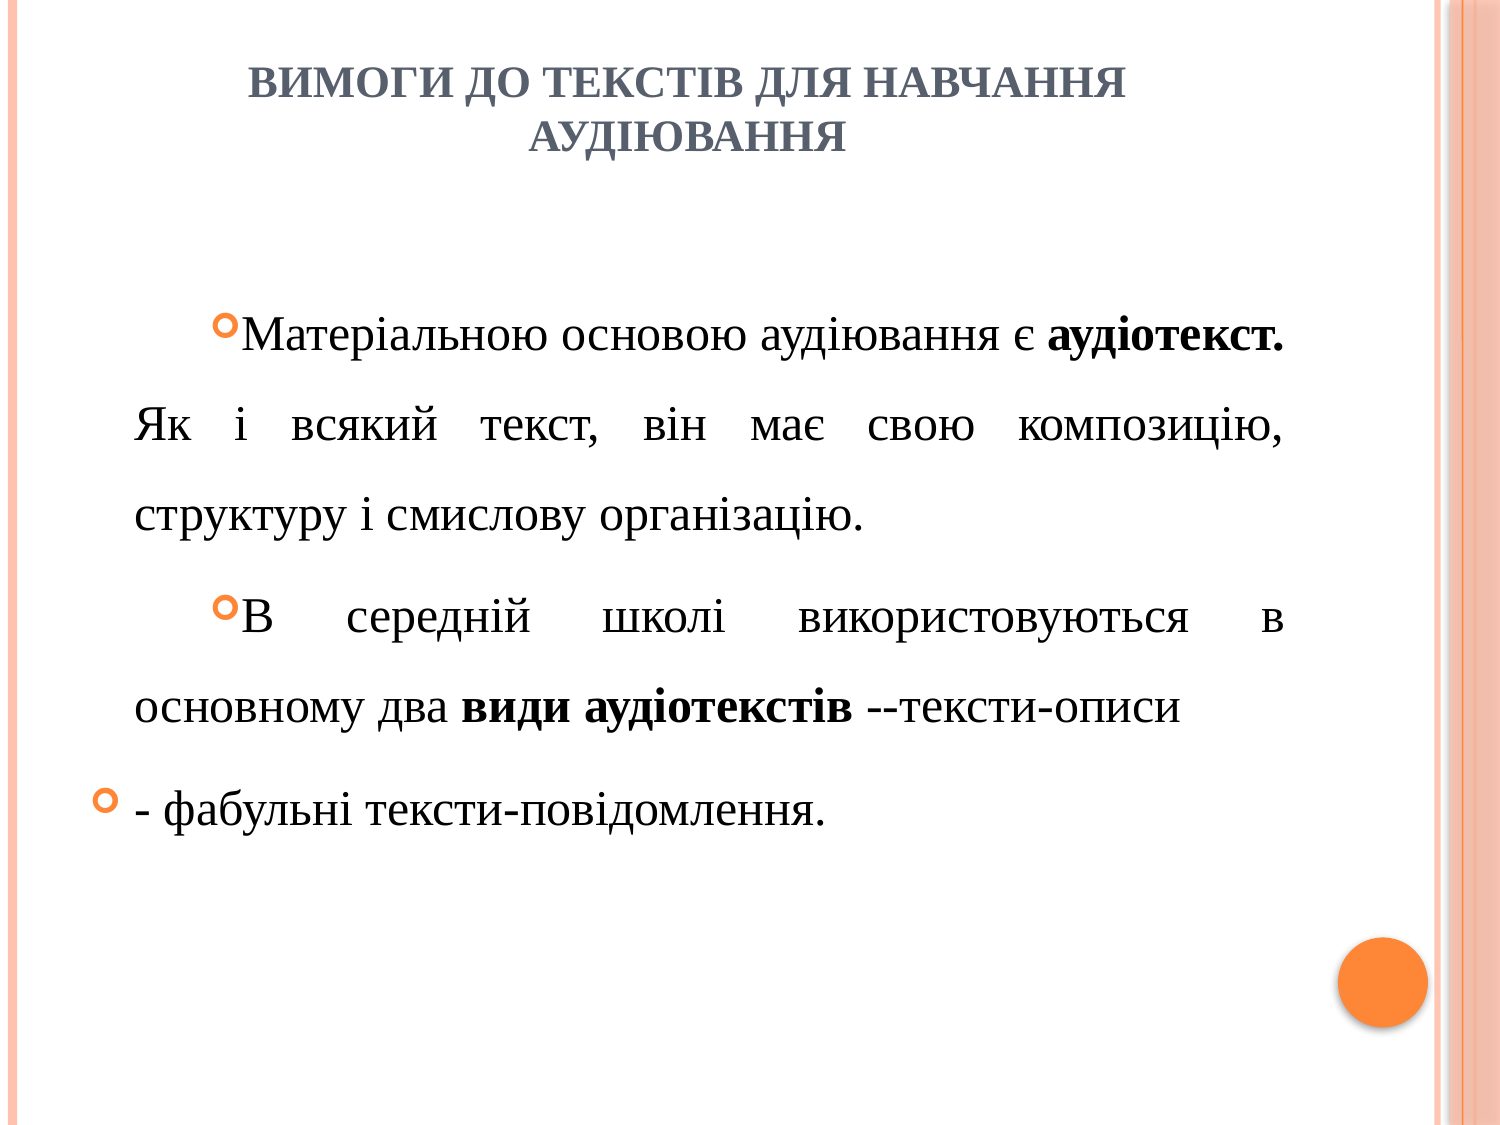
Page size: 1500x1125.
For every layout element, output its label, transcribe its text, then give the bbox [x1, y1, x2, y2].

list Матеріальною основою аудіювання є аудіотекст. Як і всякий текст, він має свою композицію, структуру і смислову організацію. В середній школі використовуються в основному два види аудіотекстів --тексти-описи - фабульні тексти-повідомлення. [75, 262, 1300, 1062]
title Вимоги до текстів для навчання аудіювання [75, 45, 1300, 233]
